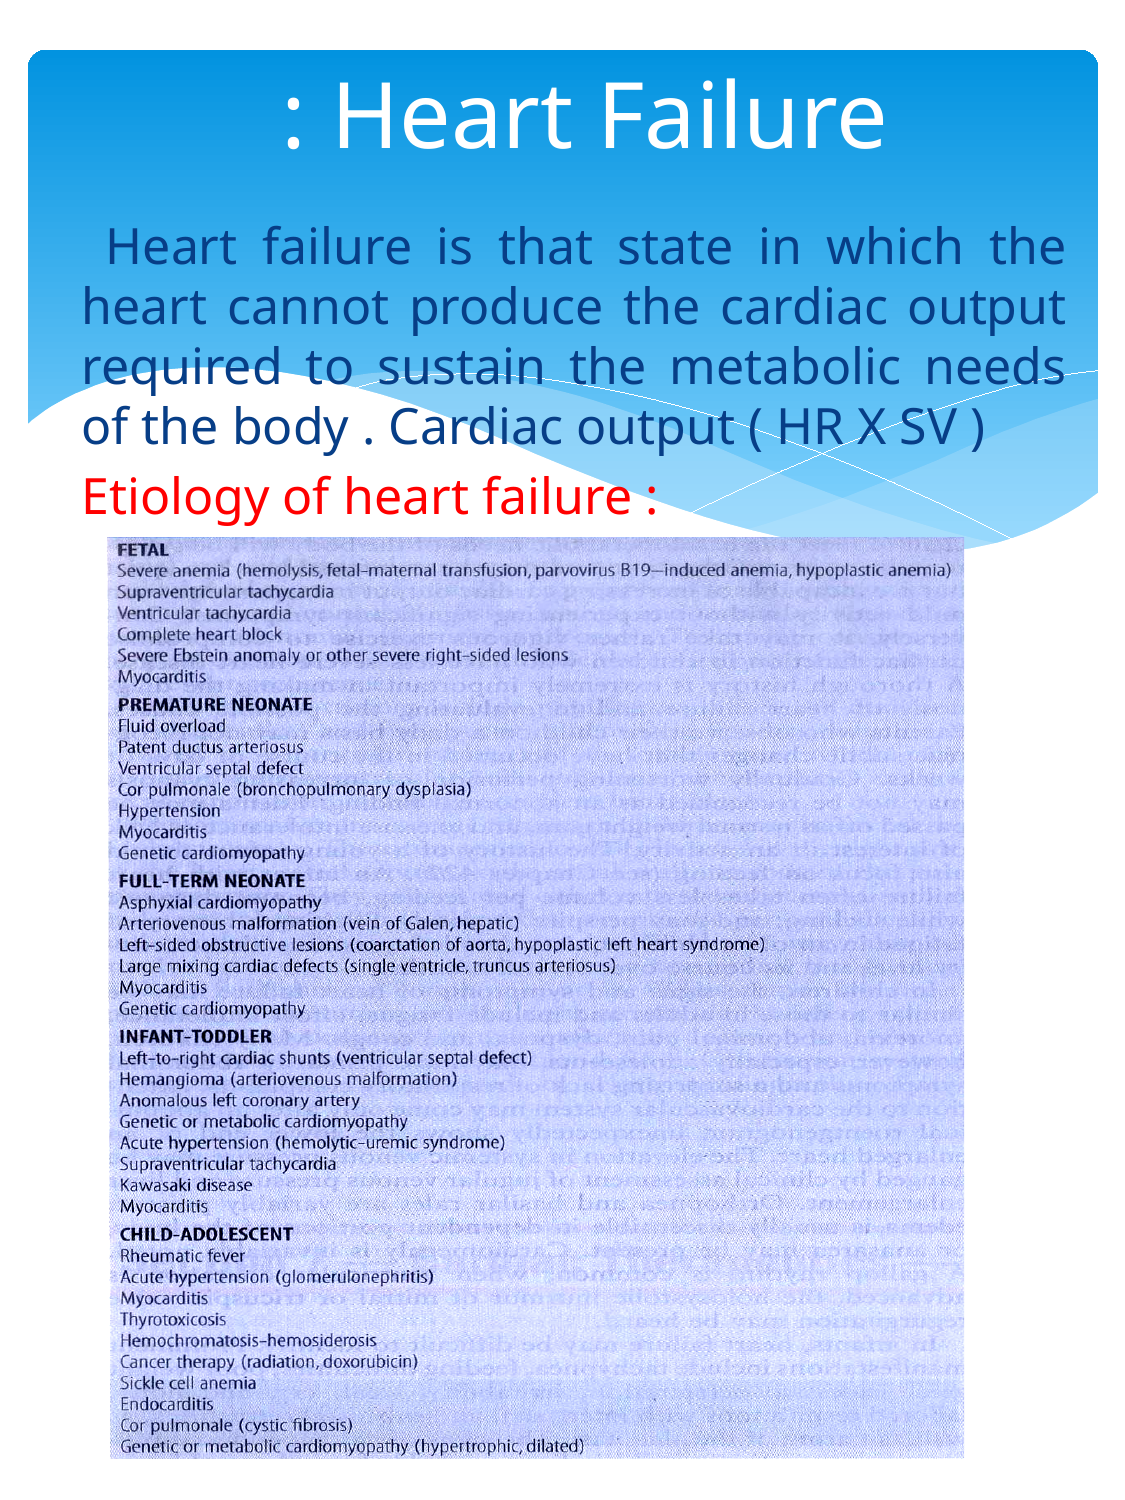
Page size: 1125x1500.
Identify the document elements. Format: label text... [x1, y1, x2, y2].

list Heart failure is that state in which the heart cannot produce the cardiac output required to sustain the metabolic needs of the body . Cardiac output ( HR X SV ) Etiology of heart failure : [66, 206, 1083, 1258]
title Heart Failure : [66, 29, 1079, 304]
picture [89, 537, 965, 1459]
